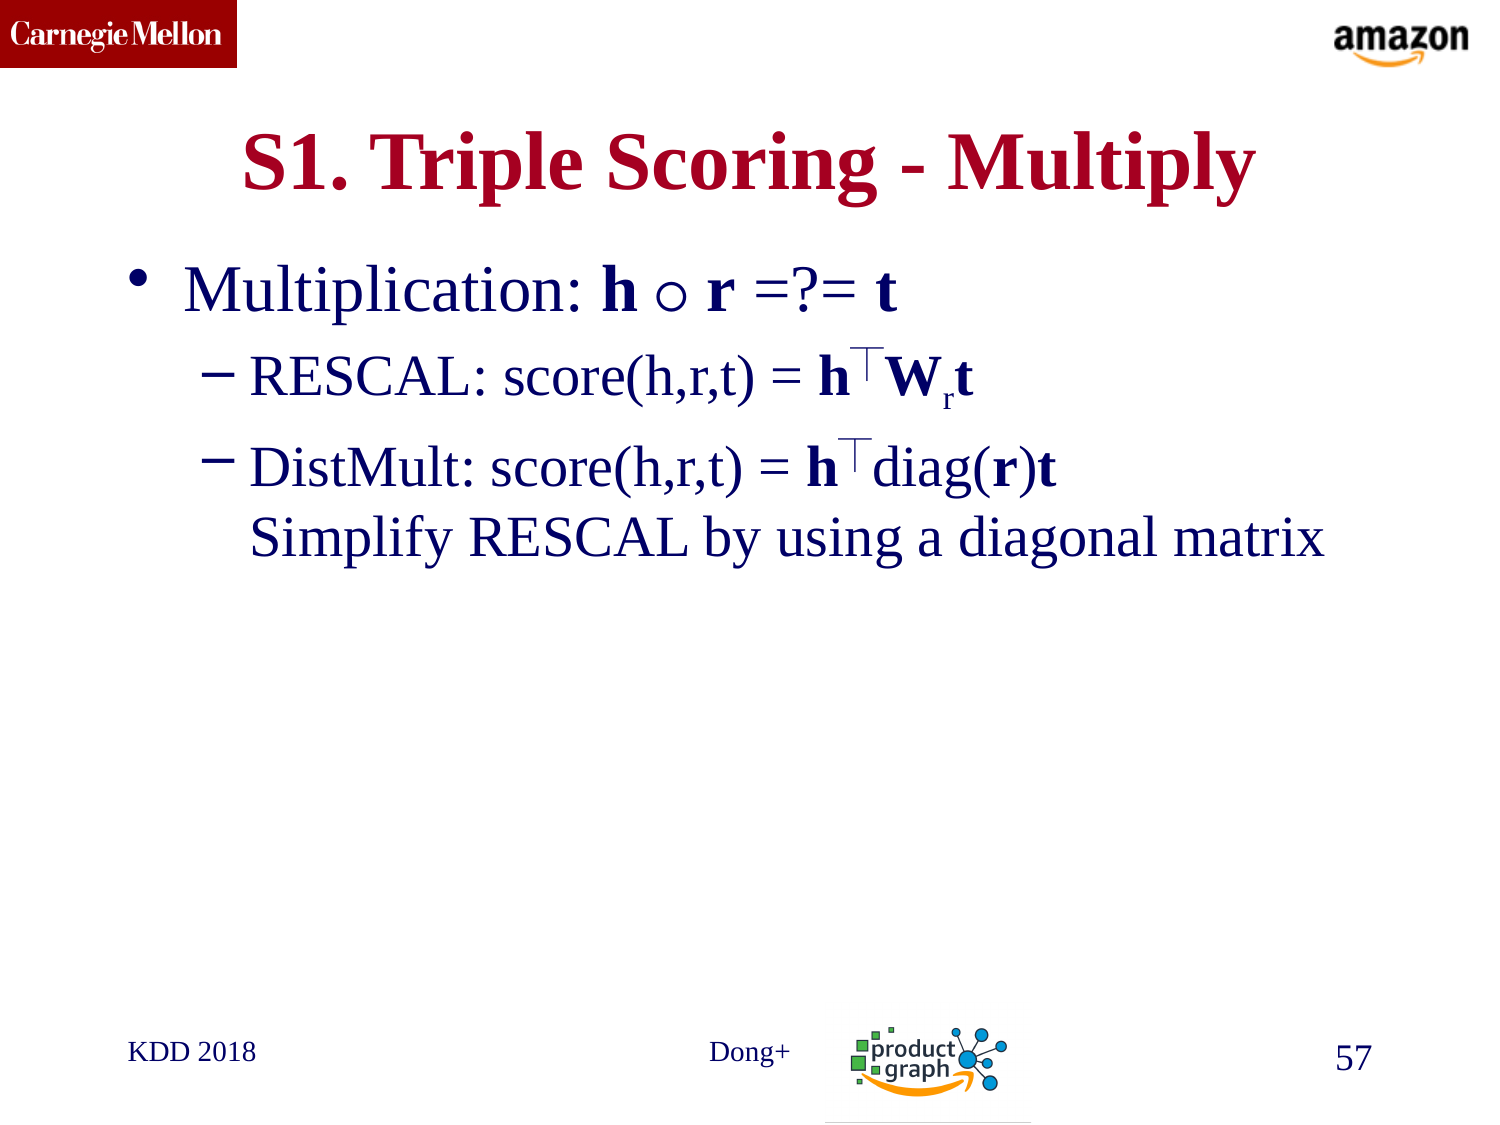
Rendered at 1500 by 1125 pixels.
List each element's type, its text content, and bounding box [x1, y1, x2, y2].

picture [1322, 4, 1484, 88]
picture [0, 0, 237, 68]
footer Dong+ [512, 1024, 988, 1101]
list Multiplication: h ⚬ r =?= t RESCAL: score(h,r,t) = h⏉Wrt DistMult: score(h,r,t) = h⏉diag(r)t Simplify RESCAL by using a diagonal matrix [112, 237, 1405, 1001]
title S1. Triple Scoring - Multiply [112, 99, 1388, 213]
slide_number 57 [1074, 1024, 1388, 1101]
slide_number KDD 2018 [112, 1024, 426, 1101]
